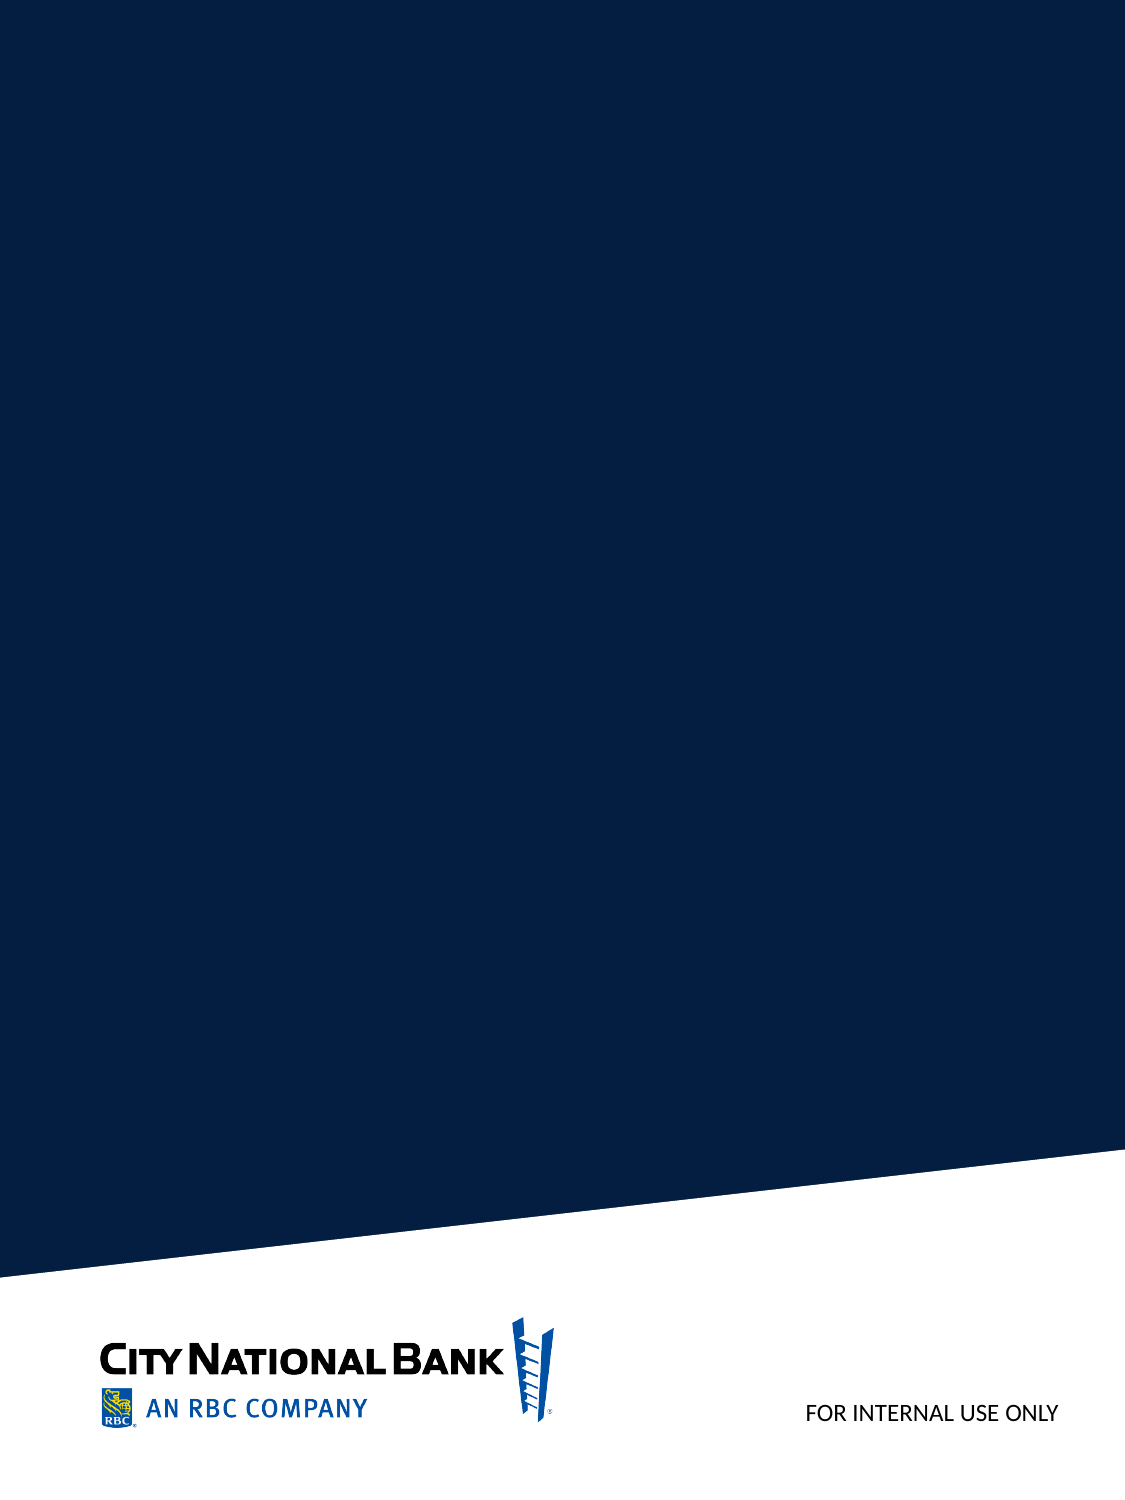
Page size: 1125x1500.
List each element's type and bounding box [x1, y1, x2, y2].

picture [100, 1317, 554, 1428]
